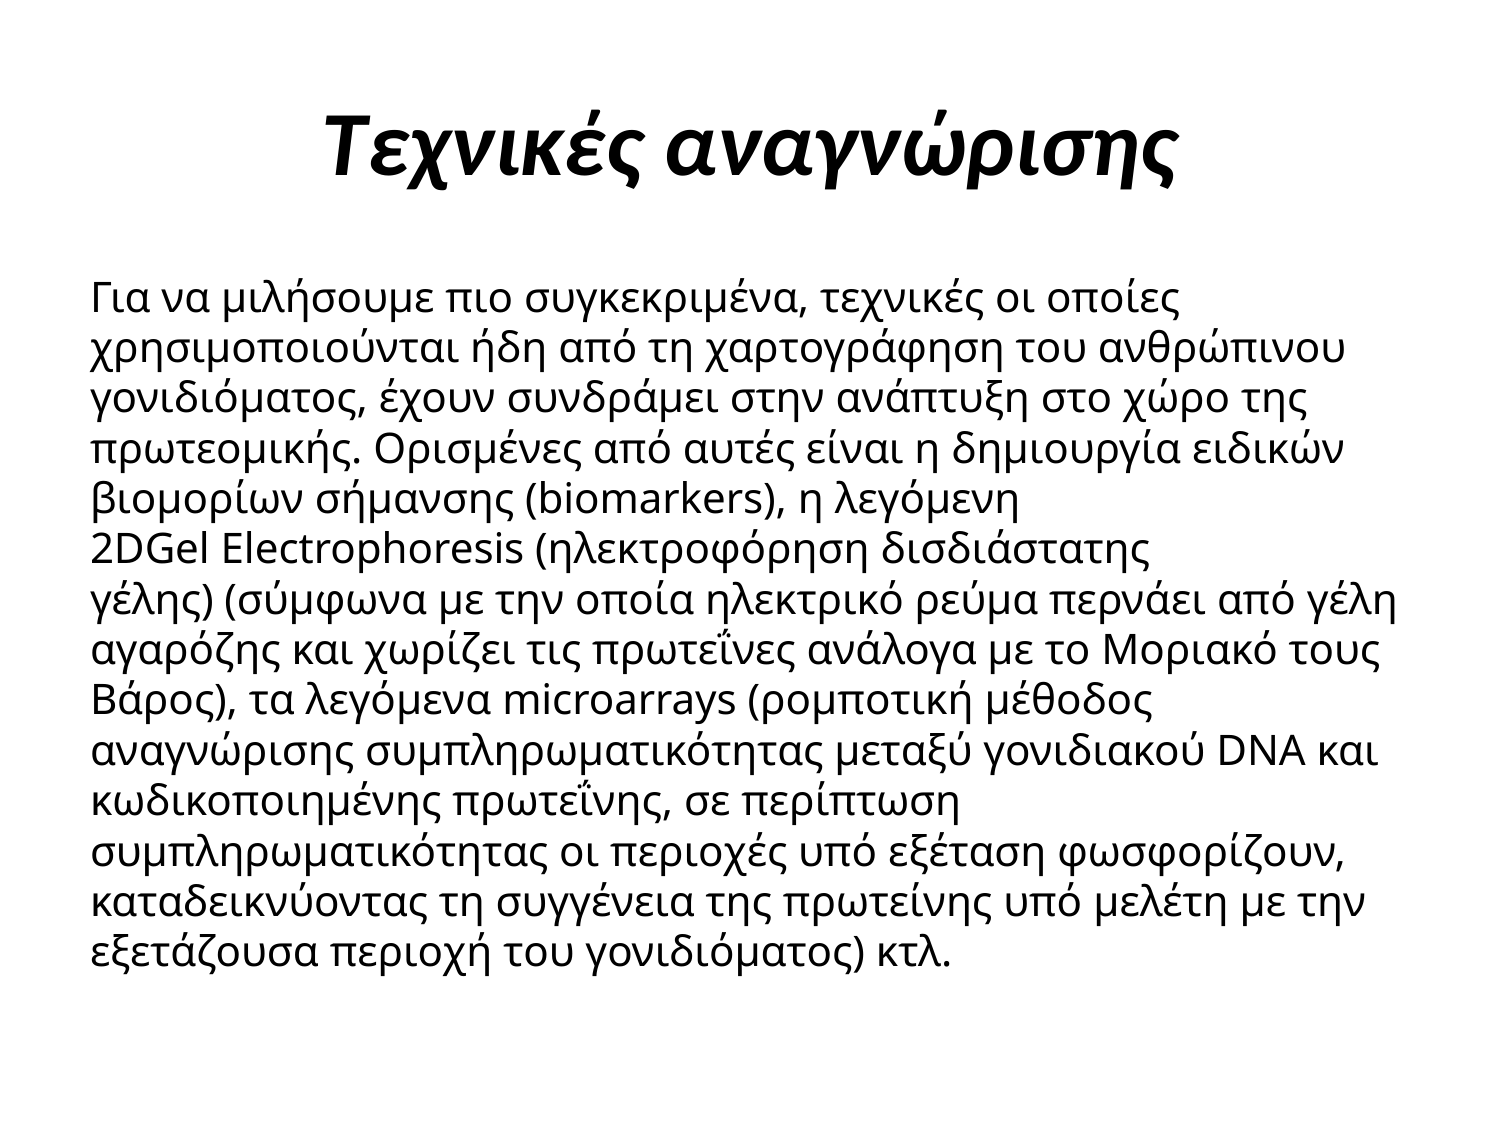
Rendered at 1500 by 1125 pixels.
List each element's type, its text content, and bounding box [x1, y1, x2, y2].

list Για να μιλήσουμε πιο συγκεκριμένα, τεχνικές οι οποίες χρησιμοποιούνται ήδη από τη χαρτογράφηση του ανθρώπινου γονιδιόματος, έχουν συνδράμει στην ανάπτυξη στο χώρο της πρωτεομικής. Ορισμένες από αυτές είναι η δημιουργία ειδικών βιομορίων σήμανσης (biomarkers), η λεγόμενη 2DGel Electrophoresis (ηλεκτροφόρηση δισδιάστατης γέλης) (σύμφωνα με την οποία ηλεκτρικό ρεύμα περνάει από γέλη αγαρόζης και χωρίζει τις πρωτεΐνες ανάλογα με το Μοριακό τους Βάρος), τα λεγόμενα microarrays (ρομποτική μέθοδος αναγνώρισης συμπληρωματικότητας μεταξύ γονιδιακού DNA και κωδικοποιημένης πρωτεΐνης, σε περίπτωση συμπληρωματικότητας οι περιοχές υπό εξέταση φωσφορίζουν, καταδεικνύοντας τη συγγένεια της πρωτείνης υπό μελέτη με την εξετάζουσα περιοχή του γονιδιόματος) κτλ. [75, 262, 1425, 1005]
title Τεχνικές αναγνώρισης [75, 45, 1425, 233]
